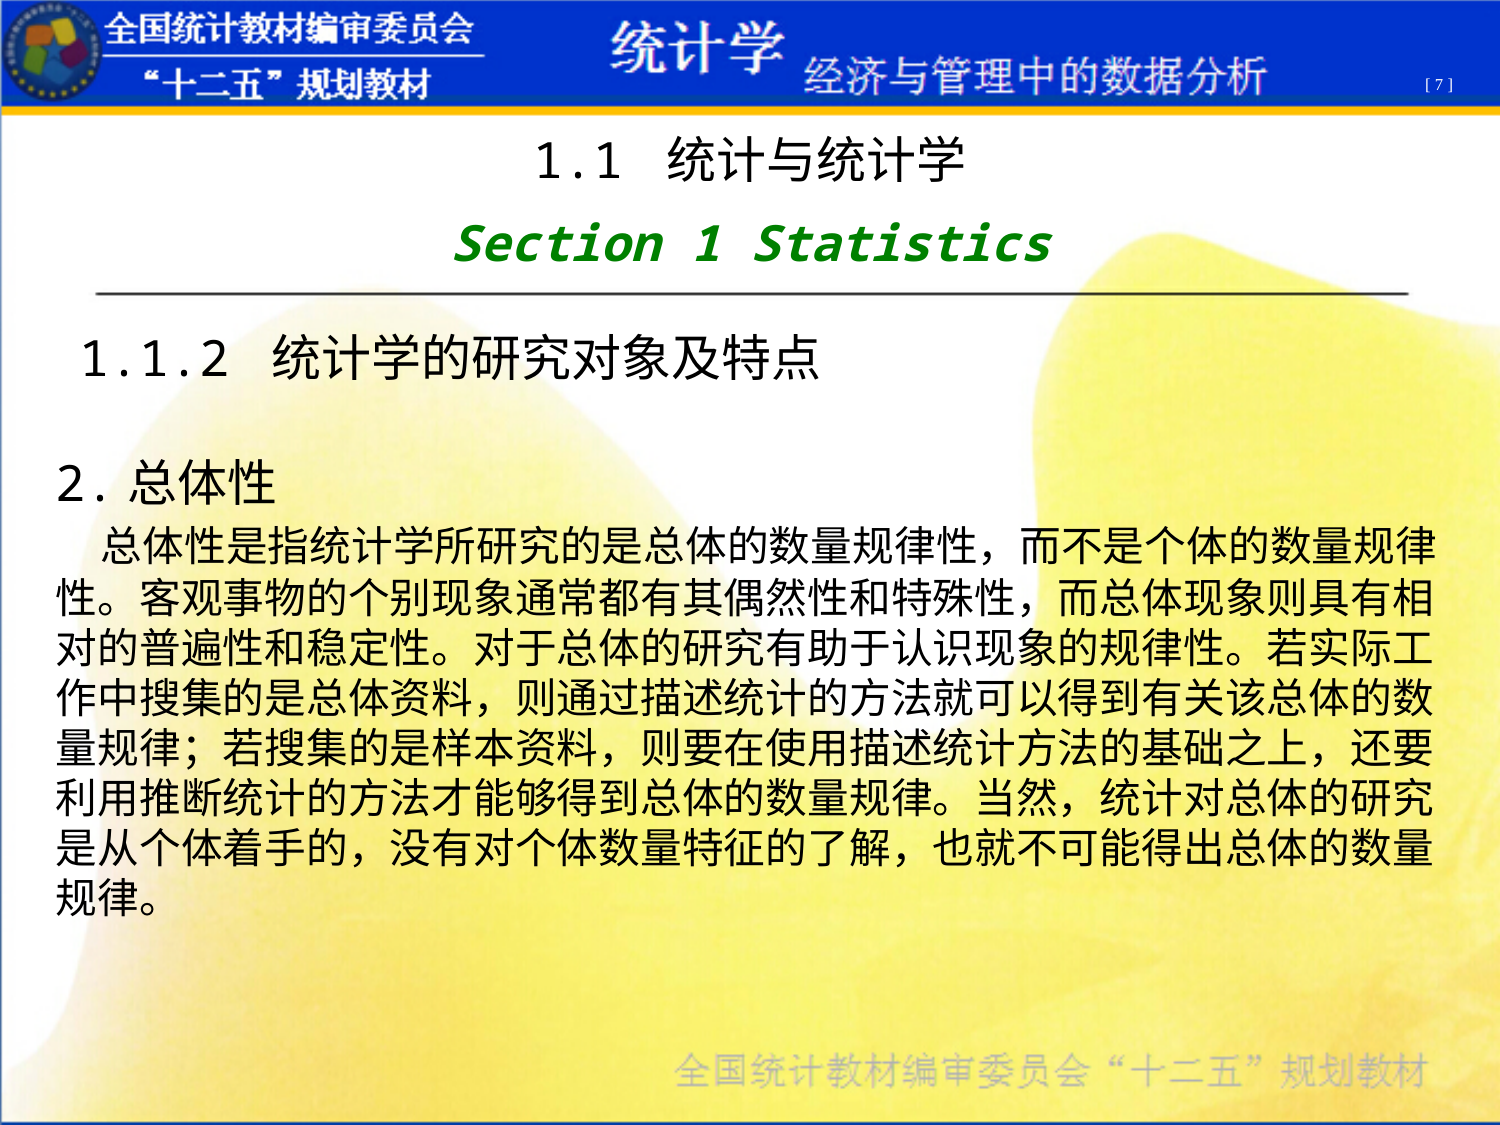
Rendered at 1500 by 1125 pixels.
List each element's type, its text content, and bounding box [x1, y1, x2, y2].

text_box 1.1.2 统计学的研究对象及特点 [64, 319, 1447, 394]
text_box [ 7 ] [1364, 66, 1468, 142]
text_box Section 1 Statistics [64, 203, 1436, 279]
text_box 2.总体性 总体性是指统计学所研究的是总体的数量规律性，而不是个体的数量规律性。客观事物的个别现象通常都有其偶然性和特殊性，而总体现象则具有相对的普遍性和稳定性。对于总体的研究有助于认识现象的规律性。若实际工作中搜集的是总体资料，则通过描述统计的方法就可以得到有关该总体的数量规律；若搜集的是样本资料，则要在使用描述统计方法的基础之上，还要利用推断统计的方法才能够得到总体的数量规律。当然，统计对总体的研究是从个体着手的，没有对个体数量特征的了解，也就不可能得出总体的数量规律。 [41, 444, 1459, 930]
picture [0, 0, 1500, 1125]
text_box 1.1 统计与统计学 [64, 121, 1436, 196]
